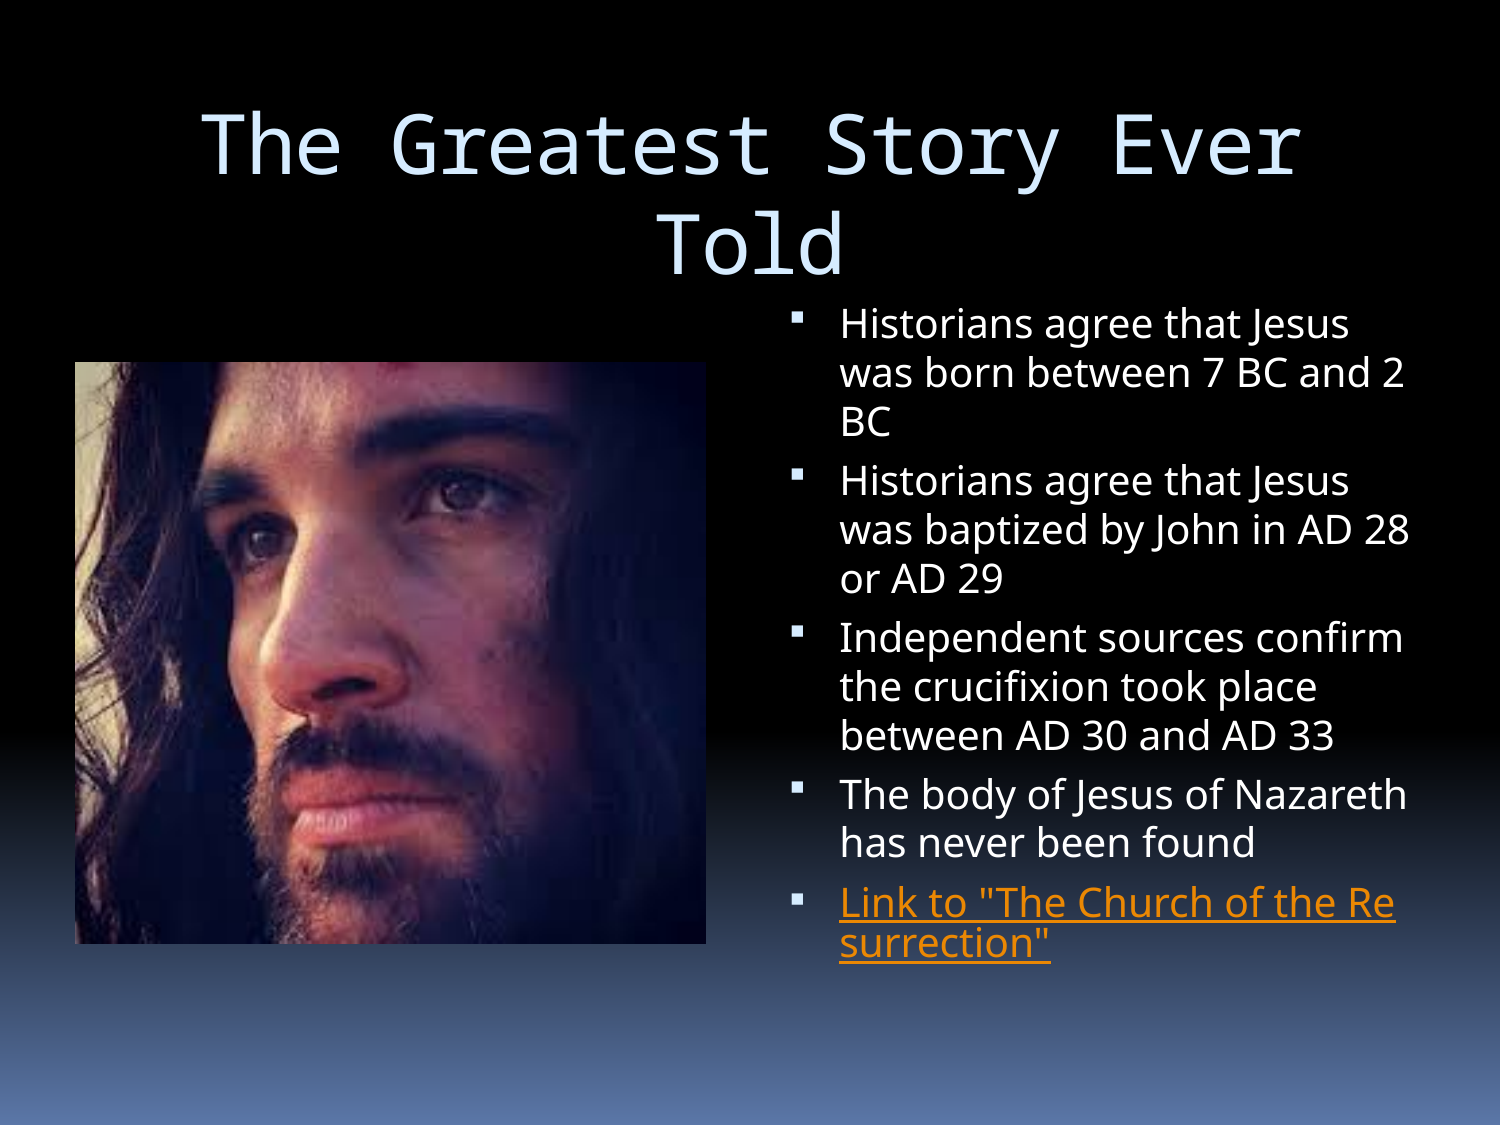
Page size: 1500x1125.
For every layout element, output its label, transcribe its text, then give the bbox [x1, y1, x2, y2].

title The Greatest Story Ever Told [75, 83, 1425, 234]
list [74, 362, 706, 945]
list Historians agree that Jesus was born between 7 BC and 2 BC Historians agree that Jesus was baptized by John in AD 28 or AD 29 Independent sources confirm the crucifixion took place between AD 30 and AD 33 The body of Jesus of Nazareth has never been found Link to "The Church of the Resurrection" [763, 290, 1427, 1033]
